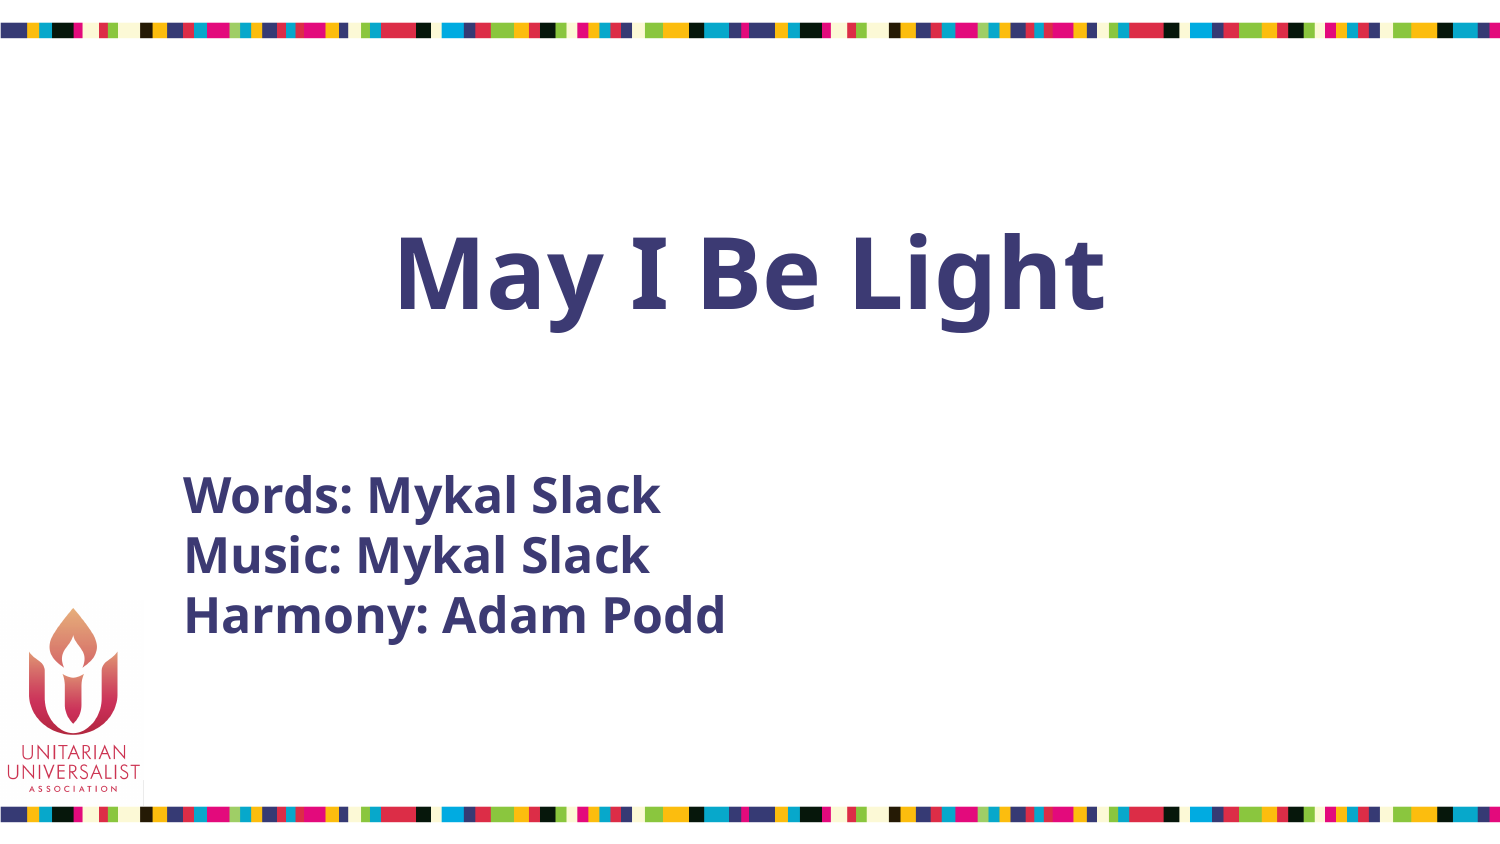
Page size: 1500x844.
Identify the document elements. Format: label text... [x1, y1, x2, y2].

text_box May I Be Light [74, 75, 1425, 345]
text_box Words: Mykal Slack Music: Mykal Slack Harmony: Adam Podd [168, 448, 1495, 659]
picture [0, 22, 1500, 40]
picture [0, 600, 1500, 824]
